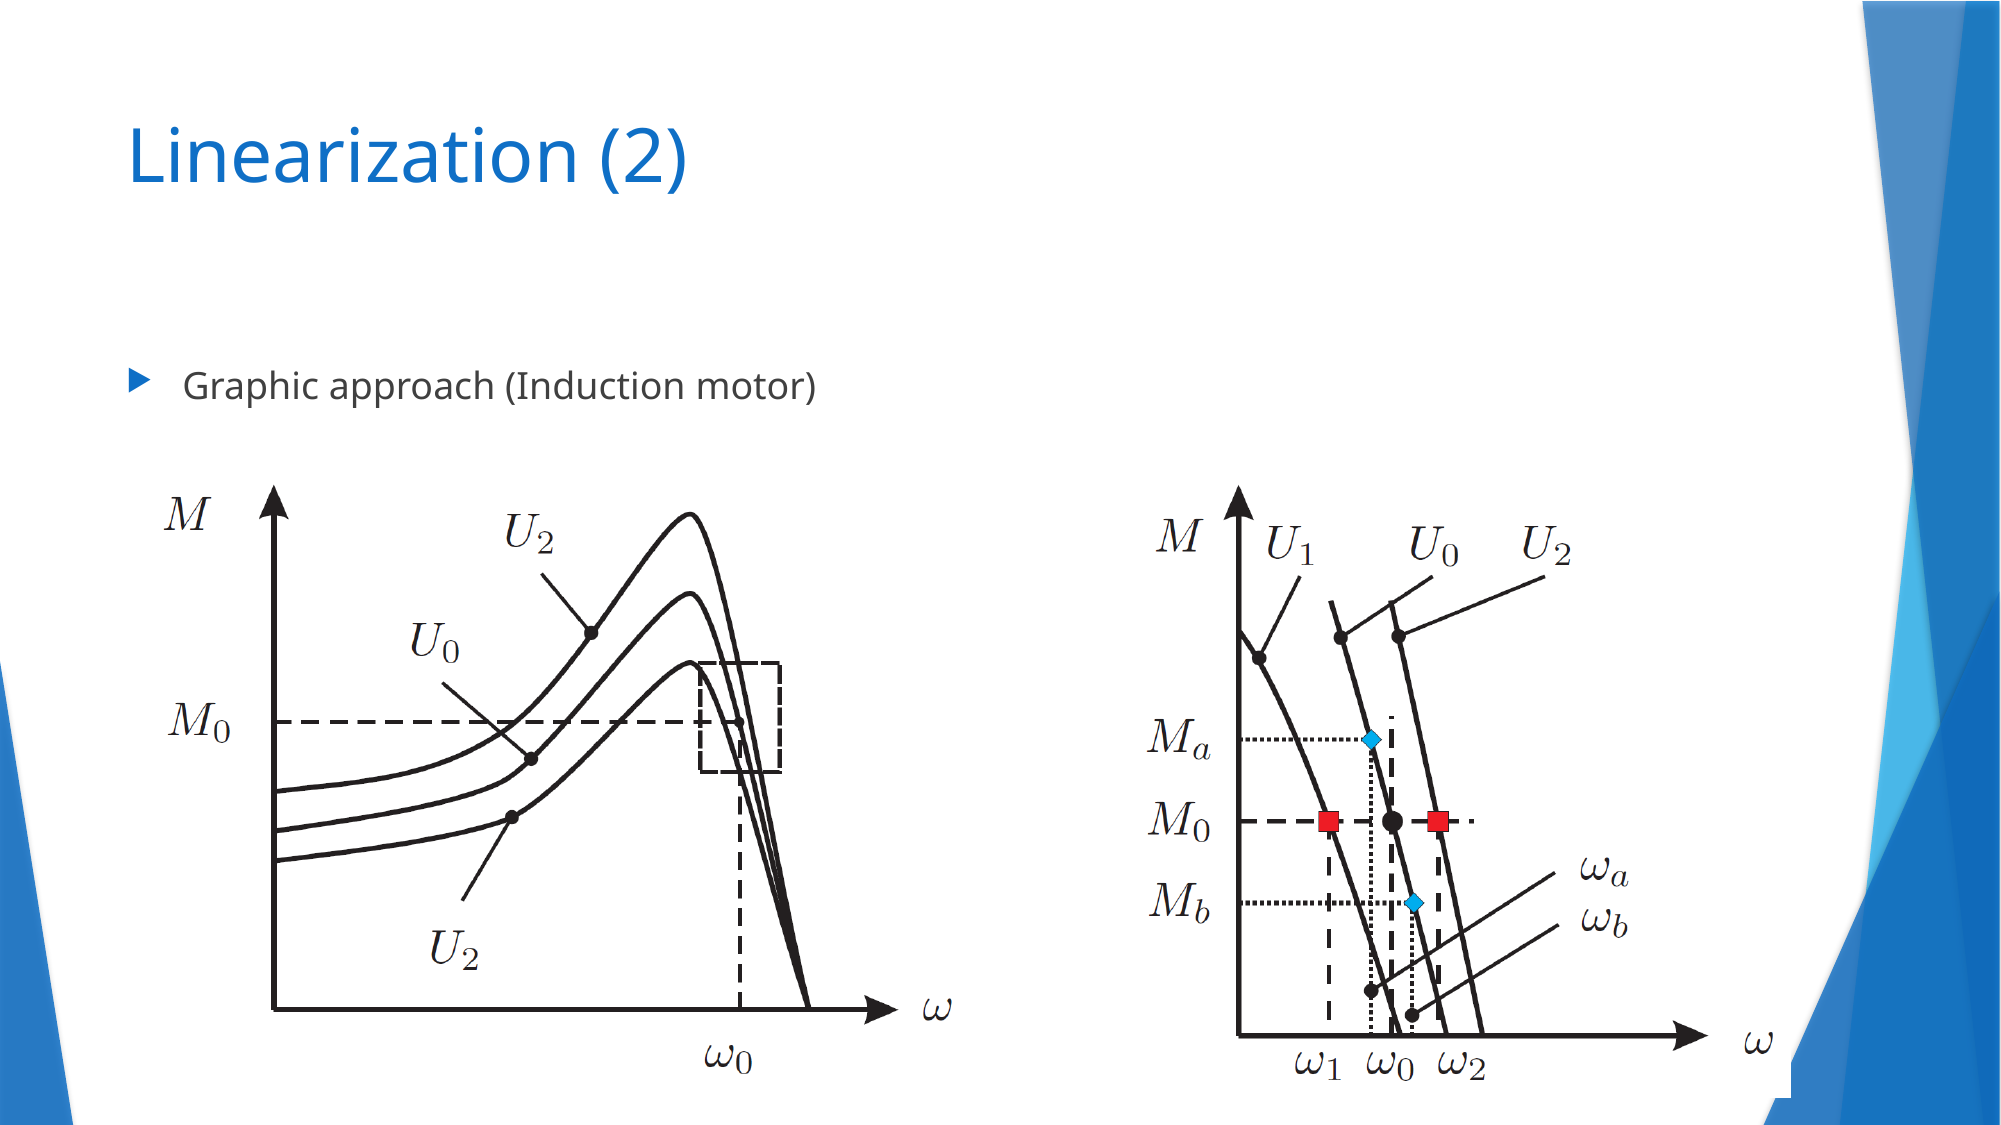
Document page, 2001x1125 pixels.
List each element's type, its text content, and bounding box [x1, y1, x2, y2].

picture [136, 432, 1791, 1099]
list Graphic approach (Induction motor) [111, 354, 1522, 992]
title Linearization (2) [111, 99, 1522, 317]
